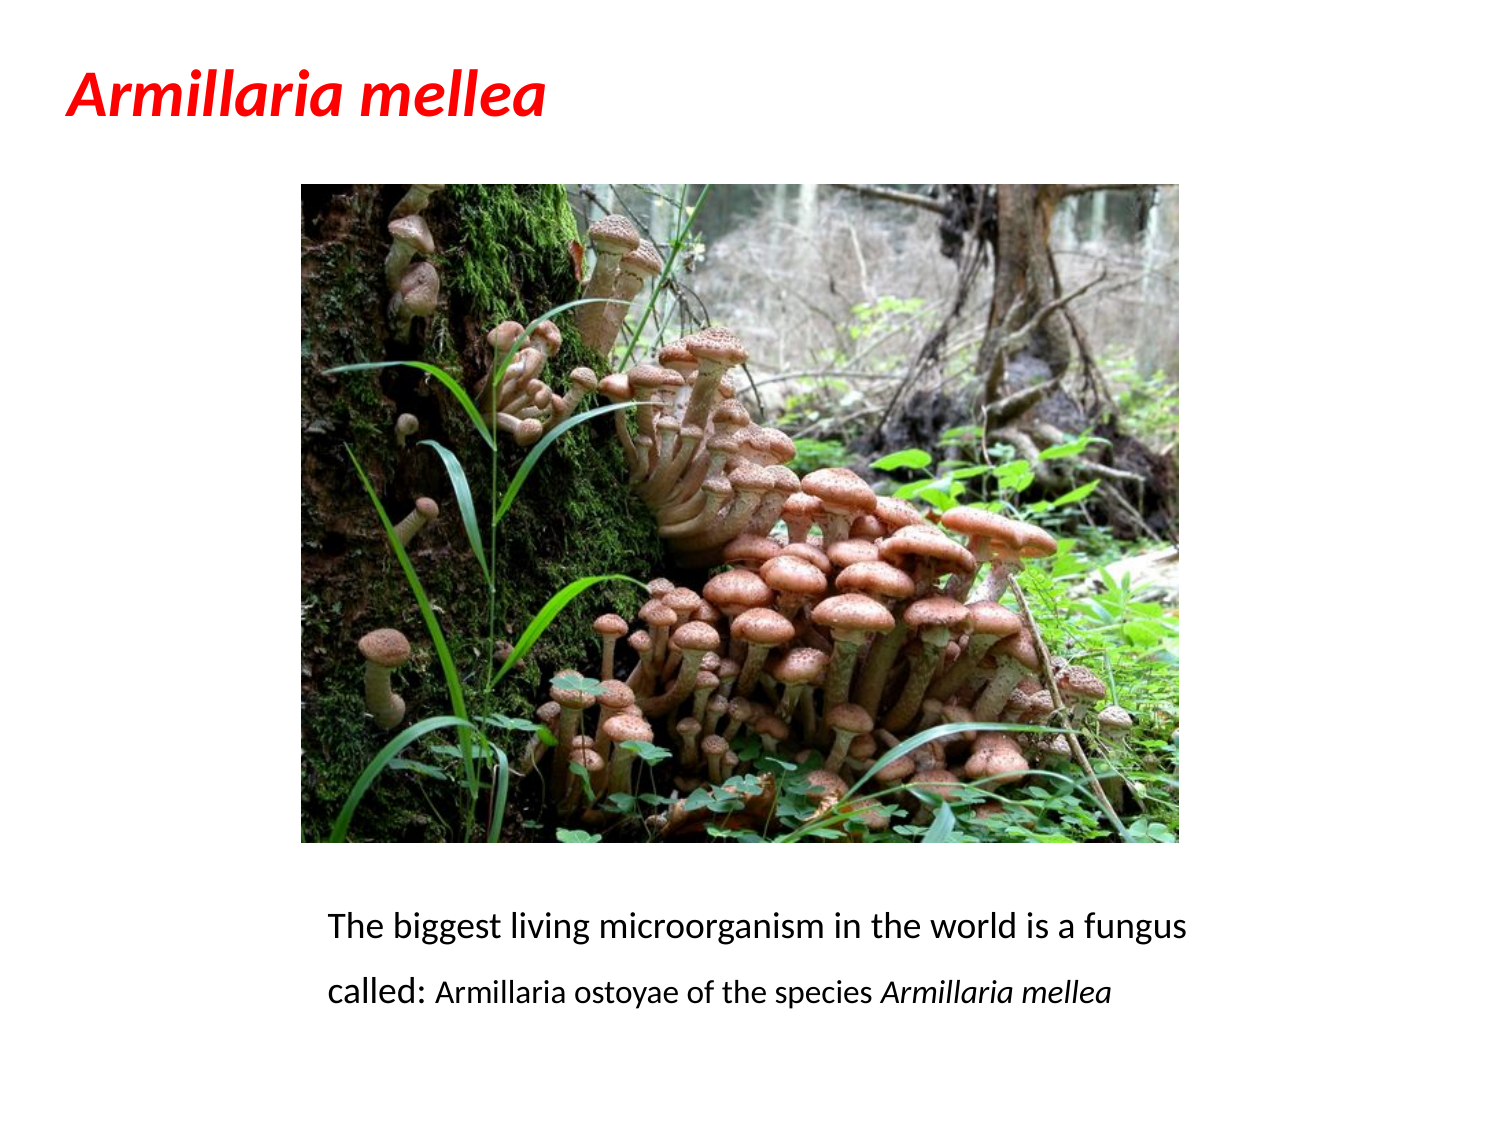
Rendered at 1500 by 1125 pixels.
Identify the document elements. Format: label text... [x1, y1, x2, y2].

text_box Armillaria mellea [53, 42, 774, 138]
picture [300, 184, 1179, 843]
text_box The biggest living microorganism in the world is a fungus called: Armillaria ostoyae of the species Armillaria mellea [312, 893, 1235, 1023]
